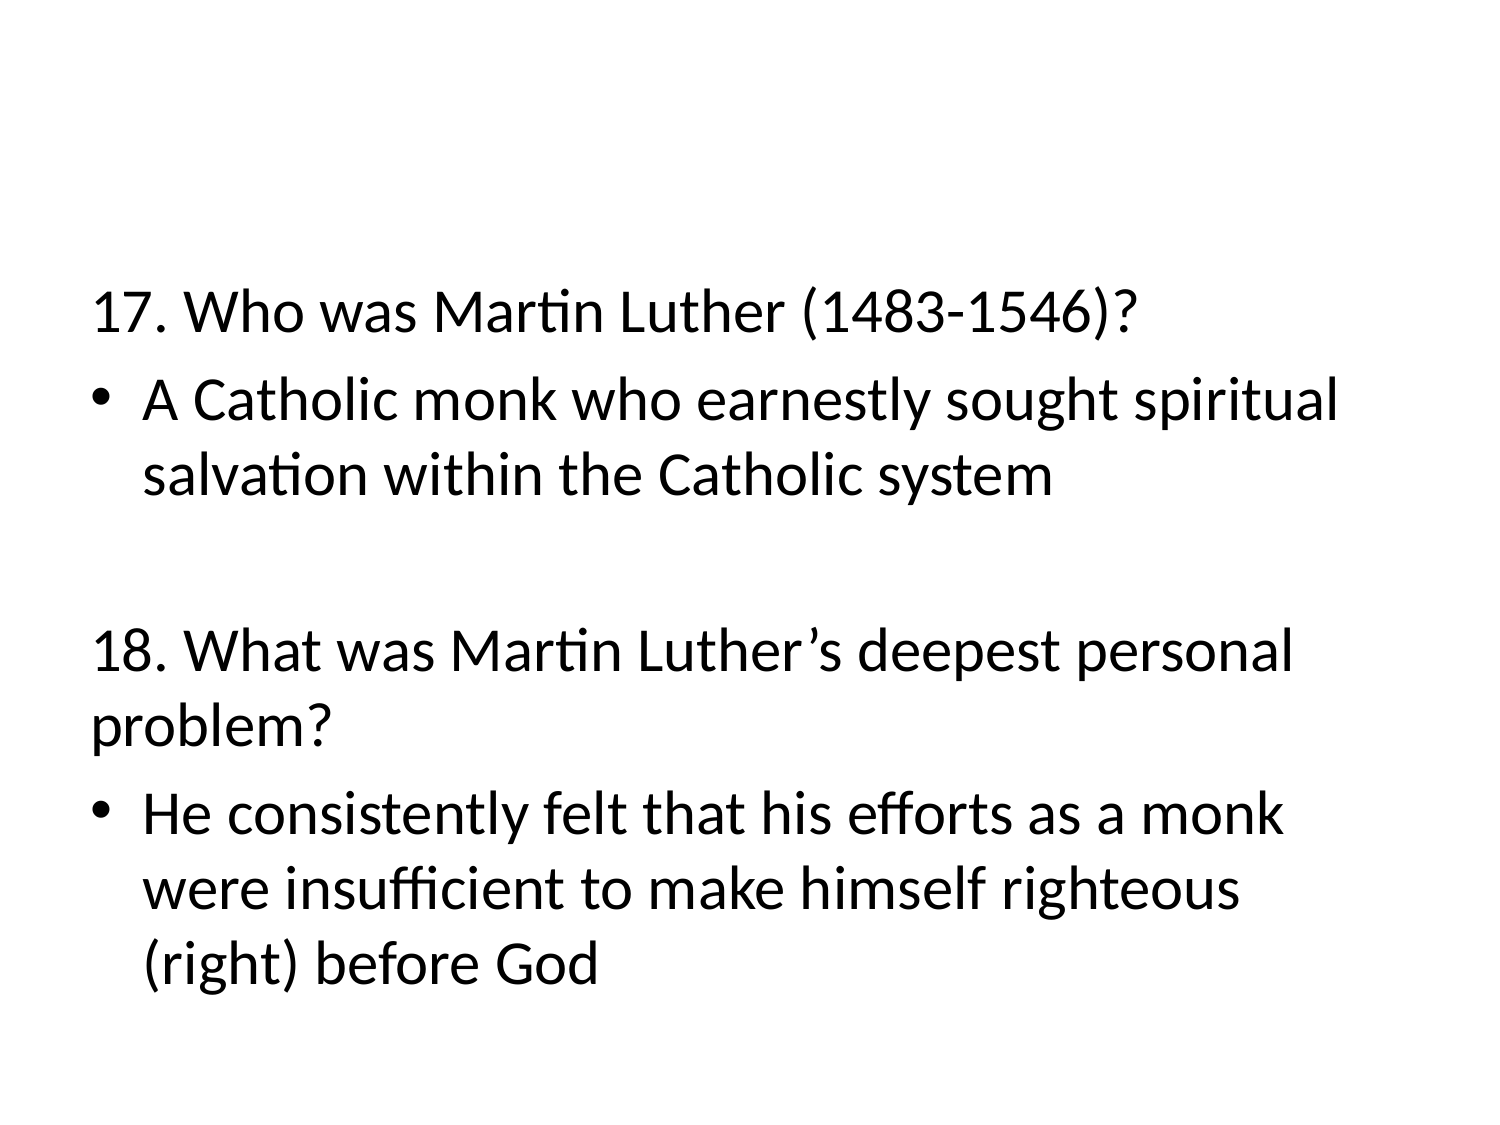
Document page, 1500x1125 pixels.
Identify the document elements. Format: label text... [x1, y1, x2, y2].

list 17. Who was Martin Luther (1483-1546)? A Catholic monk who earnestly sought spiritual salvation within the Catholic system 18. What was Martin Luther’s deepest personal problem? He consistently felt that his efforts as a monk were insufficient to make himself righteous (right) before God [75, 262, 1425, 1005]
